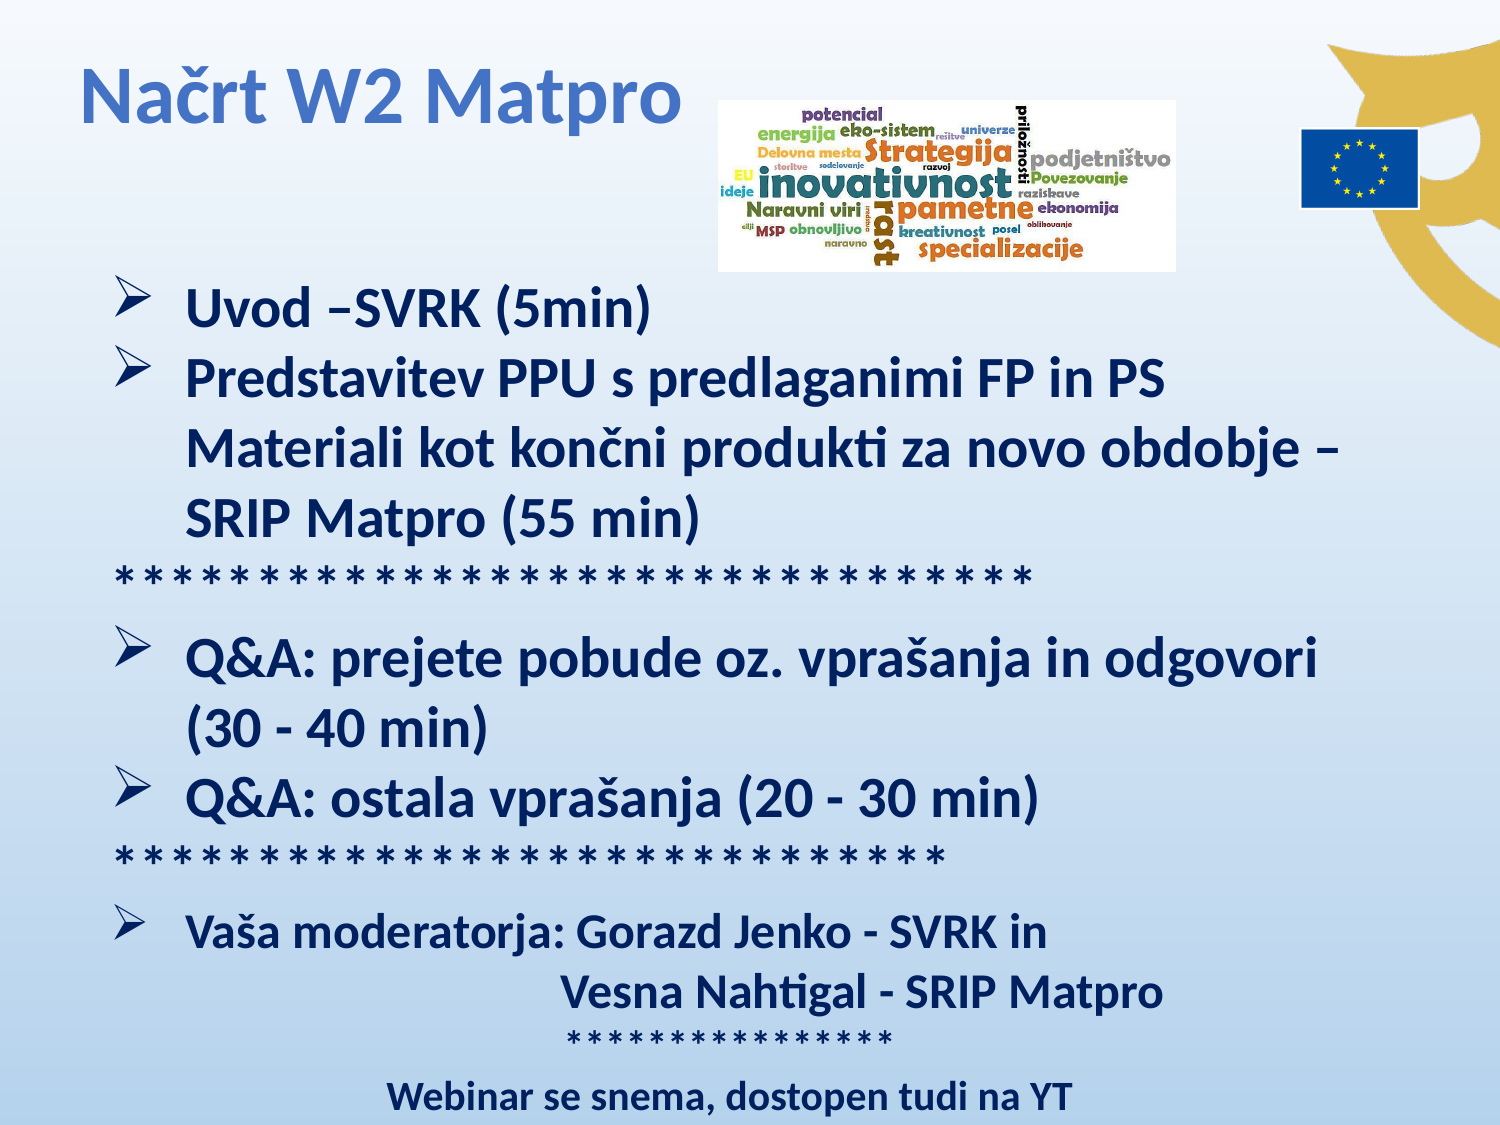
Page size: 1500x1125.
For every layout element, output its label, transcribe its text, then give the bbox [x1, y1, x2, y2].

picture [1299, 0, 1500, 489]
text_box Uvod –SVRK (5min) Predstavitev PPU s predlaganimi FP in PS Materiali kot končni produkti za novo obdobje – SRIP Matpro (55 min) ******************************** Q&A: prejete pobude oz. vprašanja in odgovori (30 - 40 min) Q&A: ostala vprašanja (20 - 30 min) ***************************** Vaša moderatorja: Gorazd Jenko - SVRK in Vesna Nahtigal - SRIP Matpro **************** Webinar se snema, dostopen tudi na YT [95, 261, 1364, 1125]
text_box Načrt W2 Matpro [64, 32, 838, 148]
picture [718, 100, 1176, 272]
